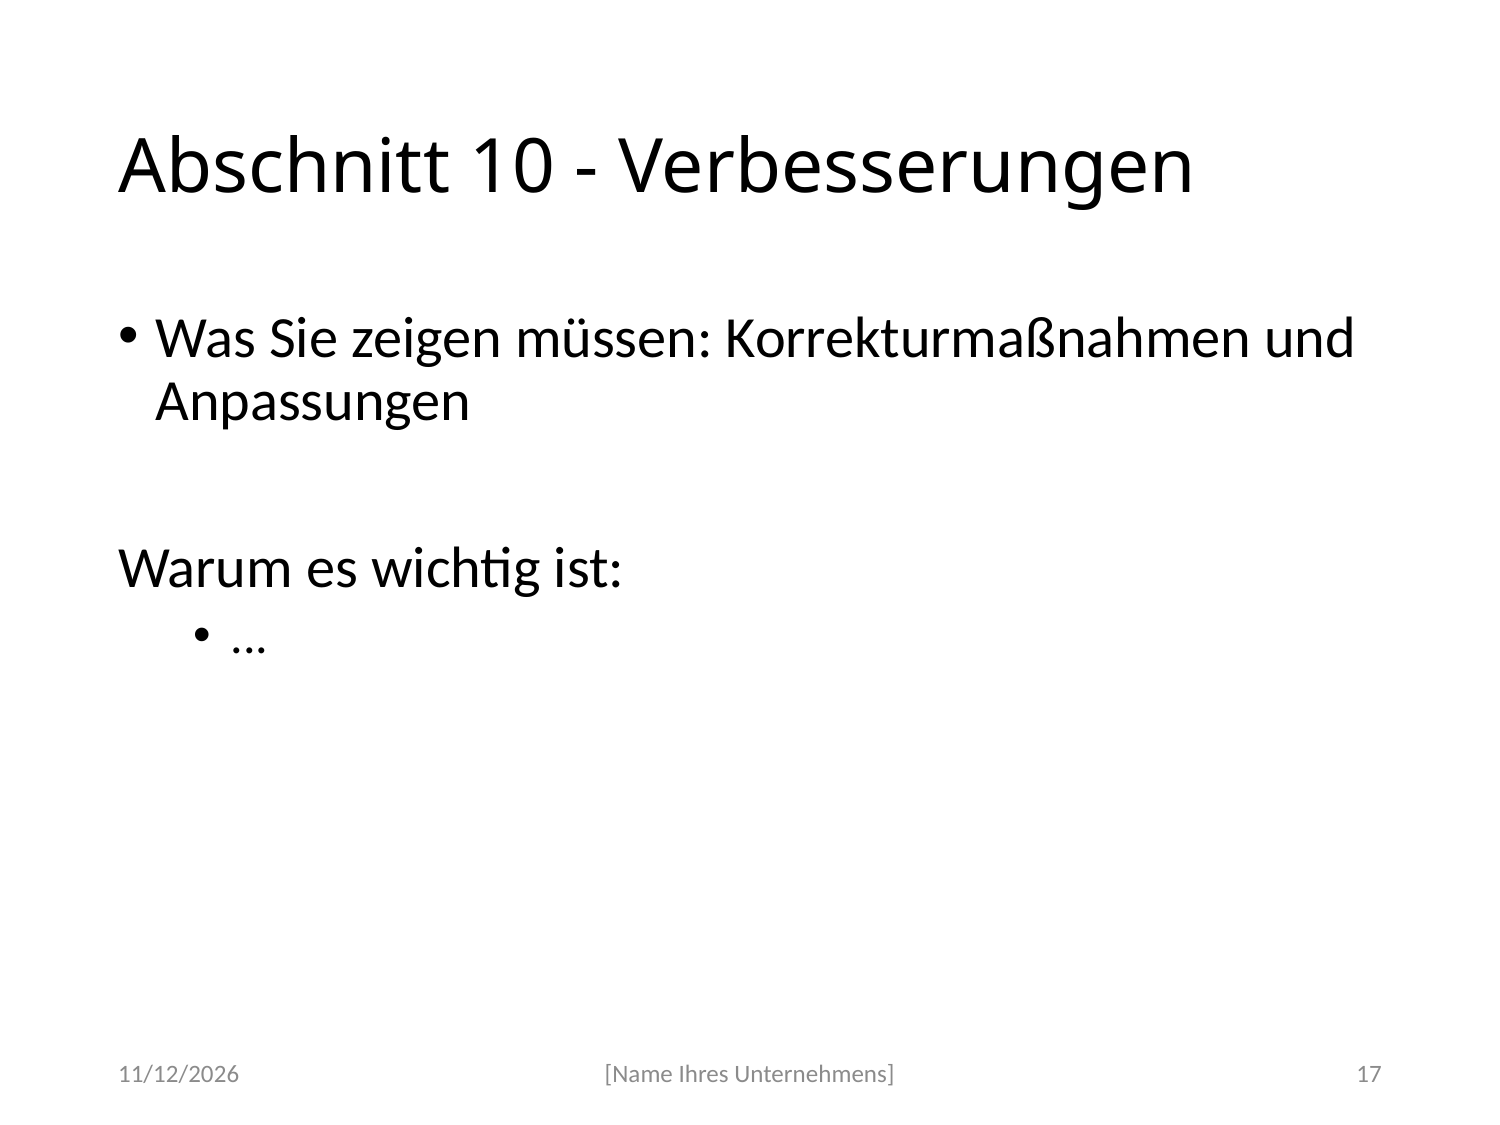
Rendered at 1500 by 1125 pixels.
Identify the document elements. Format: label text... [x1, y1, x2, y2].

title Abschnitt 10 - Verbesserungen [103, 59, 1397, 278]
list Was Sie zeigen müssen: Korrekturmaßnahmen und Anpassungen Warum es wichtig ist: ... [103, 299, 1397, 1014]
footer [Name Ihres Unternehmens] [496, 1042, 1004, 1103]
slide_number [103, 1042, 441, 1103]
slide_number 17 [1059, 1042, 1397, 1103]
